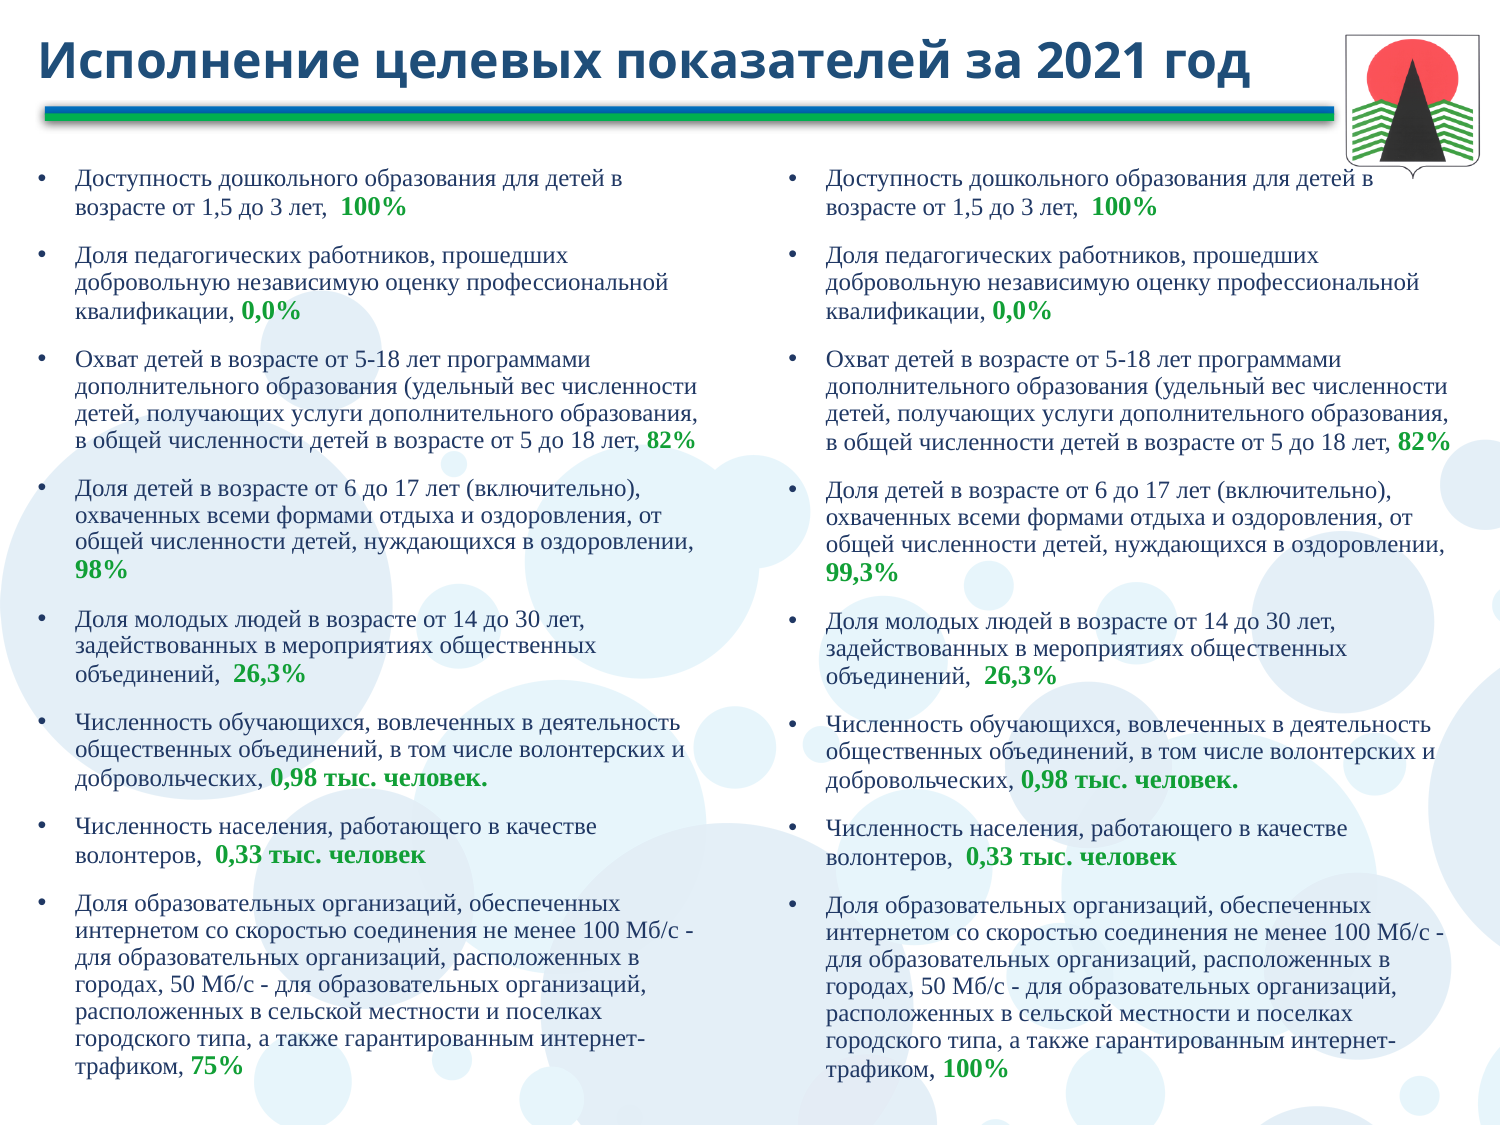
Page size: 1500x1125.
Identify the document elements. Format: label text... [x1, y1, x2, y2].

text_box Исполнение целевых показателей за 2021 год [22, 21, 1406, 157]
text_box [44, 106, 1335, 121]
list Доступность дошкольного образования для детей в возрасте от 1,5 до 3 лет, 100% Доля педагогических работников, прошедших добровольную независимую оценку профессиональной квалификации, 0,0% Охват детей в возрасте от 5-18 лет программами дополнительного образования (удельный вес численности детей, получающих услуги дополнительного образования, в общей численности детей в возрасте от 5 до 18 лет, 82% Доля детей в возрасте от 6 до 17 лет (включительно), охваченных всеми формами отдыха и оздоровления, от общей численности детей, нуждающихся в оздоровлении, 98% Доля молодых людей в возрасте от 14 до 30 лет, задействованных в мероприятиях общественных объединений, 26,3% Численность обучающихся, вовлеченных в деятельность общественных объединений, в том числе волонтерских и добровольческих, 0,98 тыс. человек. Численность населения, работающего в качестве волонтеров, 0,33 тыс. человек Доля образовательных организаций, обеспеченных интернетом со скоростью соединения не менее 100 Мб/с - для образовательных организаций, расположенных в городах, 50 Мб/с - для образовательных организаций, расположенных в сельской местности и поселках городского типа, а также гарантированным интернет-трафиком, 75% [22, 157, 730, 1125]
picture [1344, 33, 1481, 180]
list Доступность дошкольного образования для детей в возрасте от 1,5 до 3 лет, 100% Доля педагогических работников, прошедших добровольную независимую оценку профессиональной квалификации, 0,0% Охват детей в возрасте от 5-18 лет программами дополнительного образования (удельный вес численности детей, получающих услуги дополнительного образования, в общей численности детей в возрасте от 5 до 18 лет, 82% Доля детей в возрасте от 6 до 17 лет (включительно), охваченных всеми формами отдыха и оздоровления, от общей численности детей, нуждающихся в оздоровлении, 99,3% Доля молодых людей в возрасте от 14 до 30 лет, задействованных в мероприятиях общественных объединений, 26,3% Численность обучающихся, вовлеченных в деятельность общественных объединений, в том числе волонтерских и добровольческих, 0,98 тыс. человек. Численность населения, работающего в качестве волонтеров, 0,33 тыс. человек Доля образовательных организаций, обеспеченных интернетом со скоростью соединения не менее 100 Мб/с - для образовательных организаций, расположенных в городах, 50 Мб/с - для образовательных организаций, расположенных в сельской местности и поселках городского типа, а также гарантированным интернет-трафиком, 100% [773, 157, 1481, 1125]
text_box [514, 603, 949, 664]
